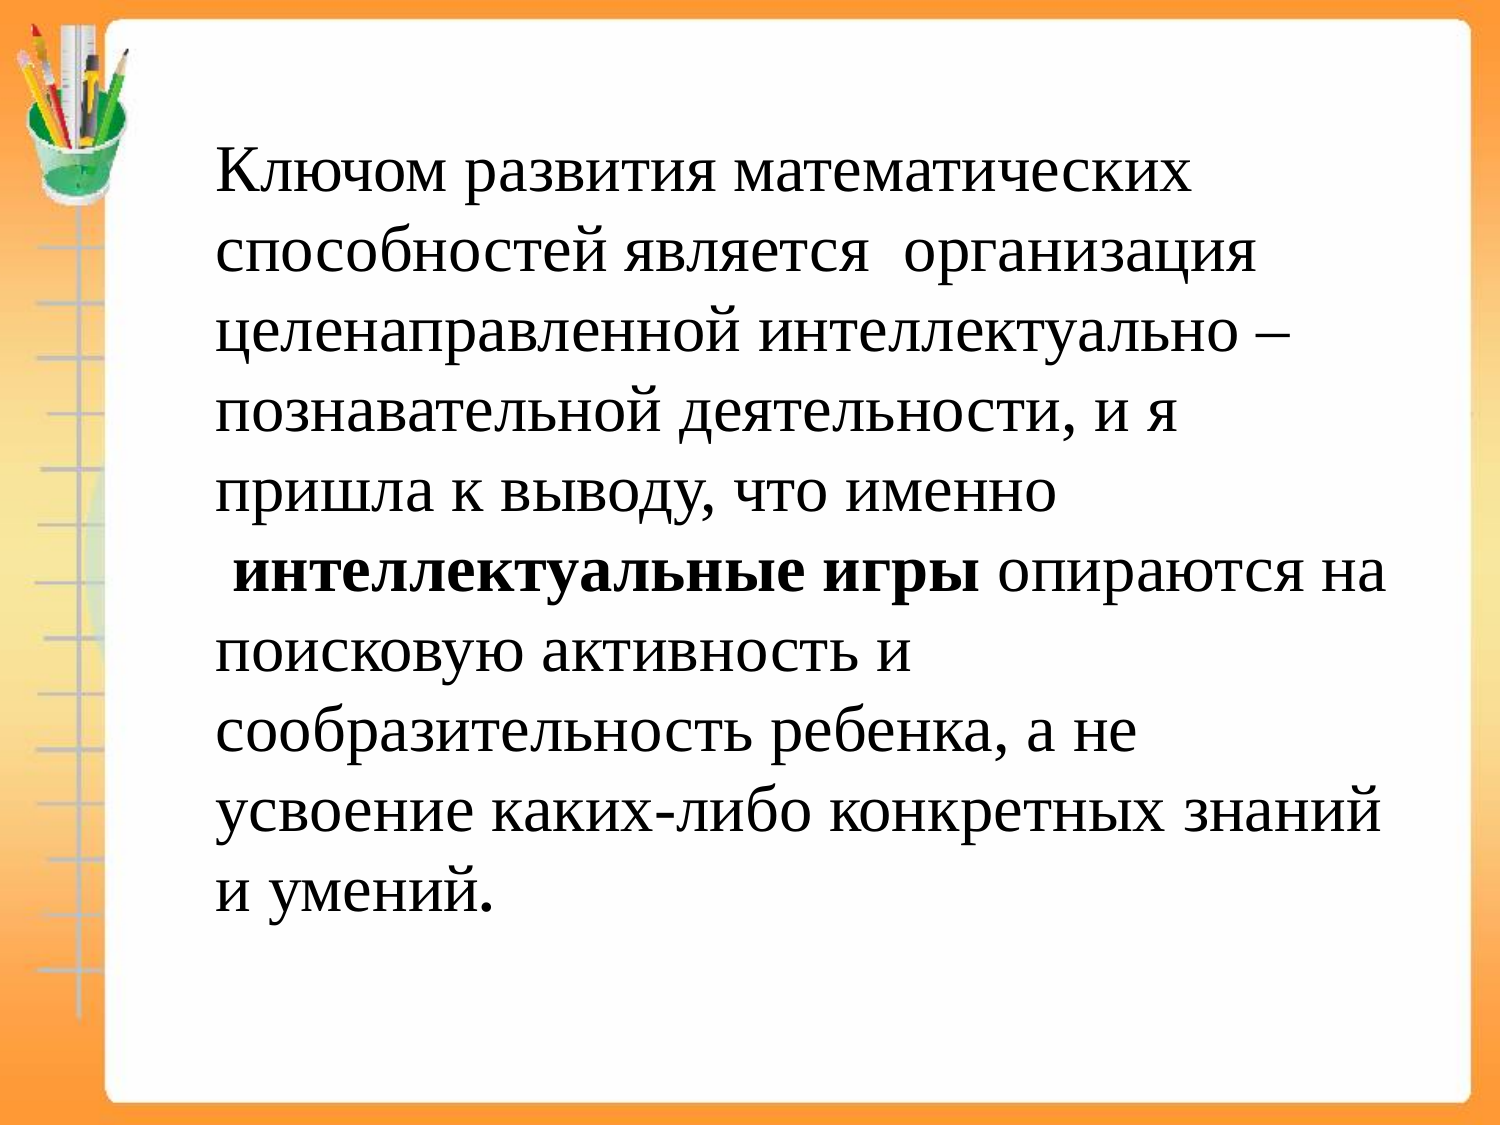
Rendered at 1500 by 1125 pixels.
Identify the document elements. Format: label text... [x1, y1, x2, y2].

picture [0, 0, 1500, 1125]
text_box Ключом развития математических способностей является организация целенаправленной интеллектуально – познавательной деятельности, и я пришла к выводу, что именно интеллектуальные игры опираются на поисковую активность и сообразительность ребенка, а не усвоение каких-либо конкретных знаний и умений. [200, 117, 1409, 933]
